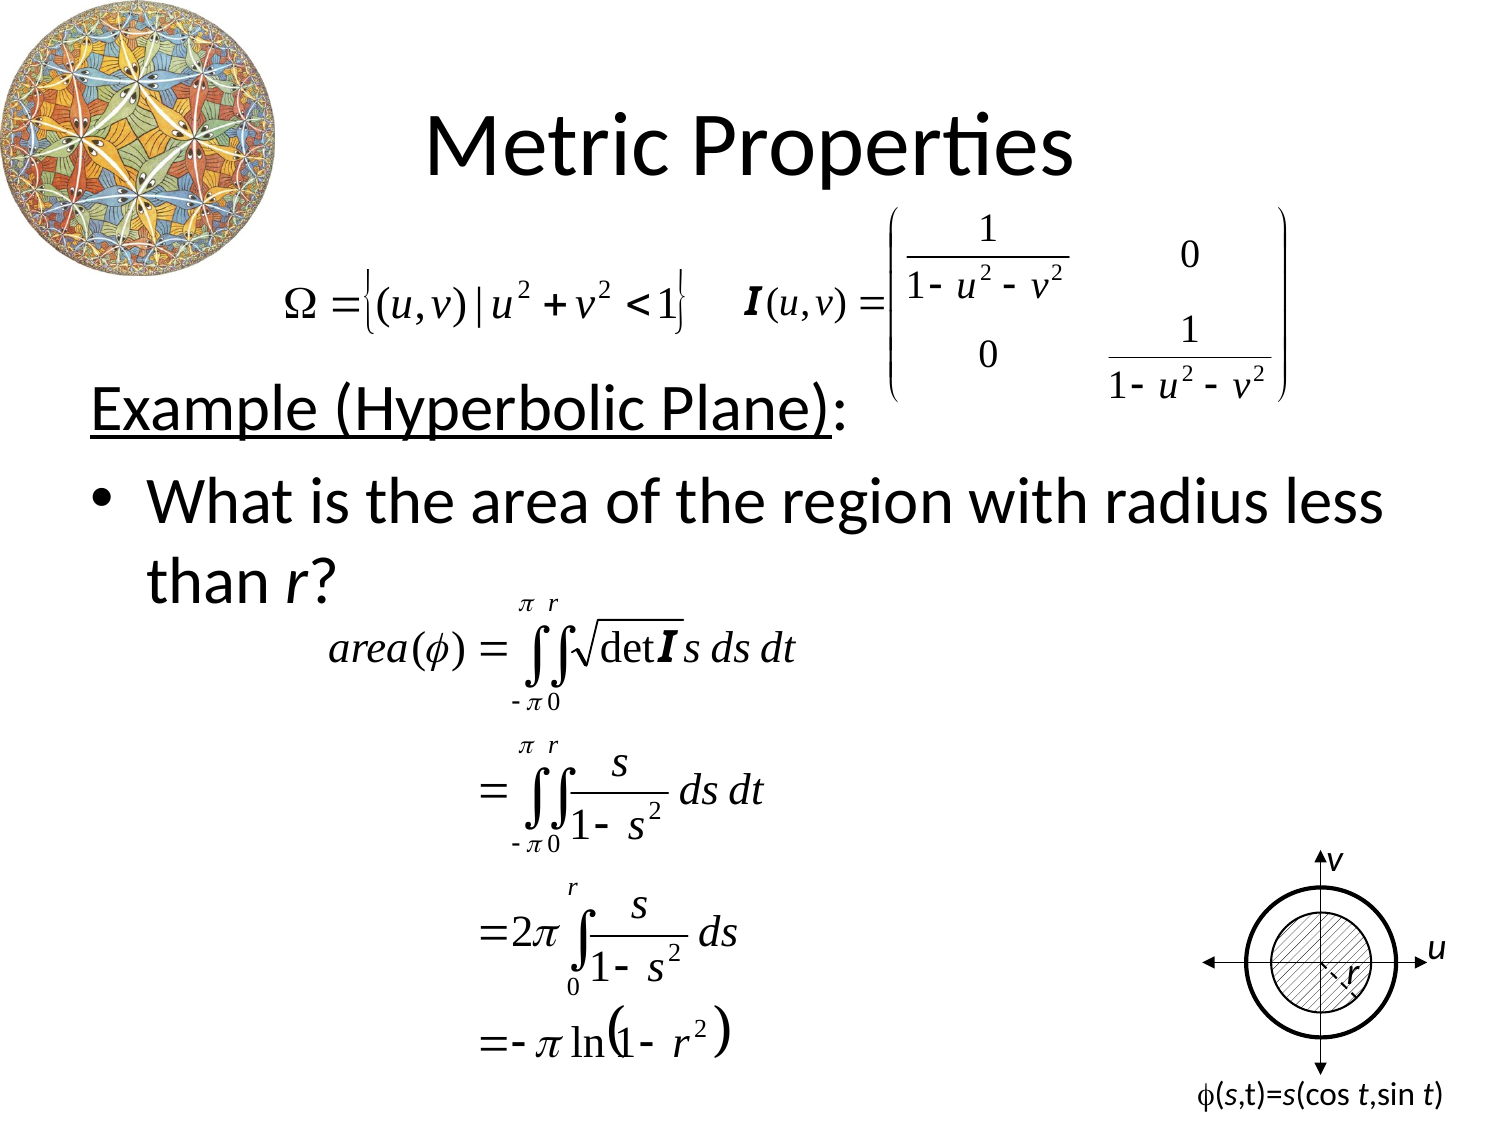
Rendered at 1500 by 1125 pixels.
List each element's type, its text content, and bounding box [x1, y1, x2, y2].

text_box [1269, 910, 1316, 961]
text_box r [1360, 971, 1375, 1000]
text_box [1325, 971, 1398, 1040]
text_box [741, 197, 1299, 413]
text_box v [1311, 826, 1359, 887]
text_box [1325, 1006, 1350, 1015]
text_box (s,t)=s(cos t,sin t) [1182, 1065, 1459, 1120]
text_box [1244, 885, 1316, 961]
text_box u [1412, 914, 1462, 975]
text_box [1325, 885, 1399, 961]
title Metric Properties [279, 45, 1425, 233]
picture [0, 0, 276, 277]
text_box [1325, 971, 1357, 999]
text_box [1325, 910, 1368, 959]
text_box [321, 583, 807, 1076]
list Example (Hyperbolic Plane): What is the area of the region with radius less than r? [75, 262, 1425, 1125]
text_box [1269, 971, 1316, 1015]
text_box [277, 269, 697, 338]
text_box r [1331, 939, 1375, 961]
text_box [1244, 971, 1316, 1040]
